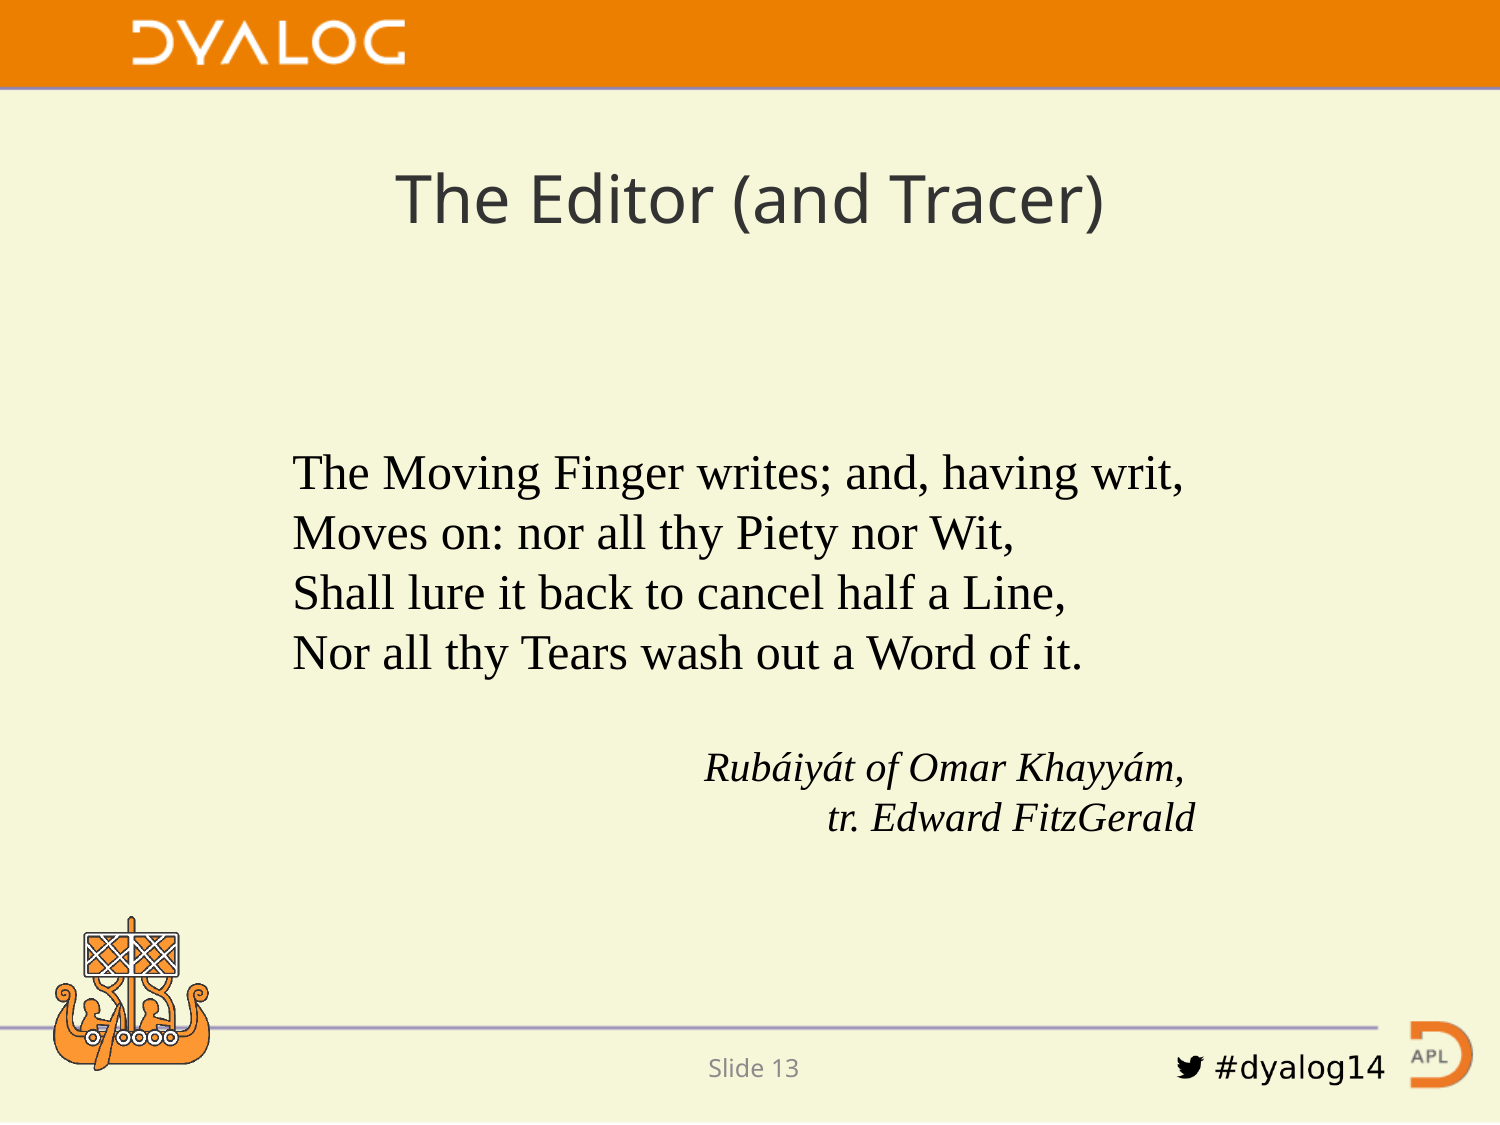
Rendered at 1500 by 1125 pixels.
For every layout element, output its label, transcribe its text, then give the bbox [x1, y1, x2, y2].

slide_number Slide 12 [585, 1039, 923, 1100]
text_box The Moving Finger writes; and, having writ, Moves on: nor all thy Piety nor Wit, Shall lure it back to cancel half a Line, Nor all thy Tears wash out a Word of it. Rubáiyát of Omar Khayyám, tr. Edward FitzGerald [277, 432, 1211, 848]
picture [0, 0, 1500, 1123]
list The Editor (and Tracer) [123, 149, 1376, 279]
